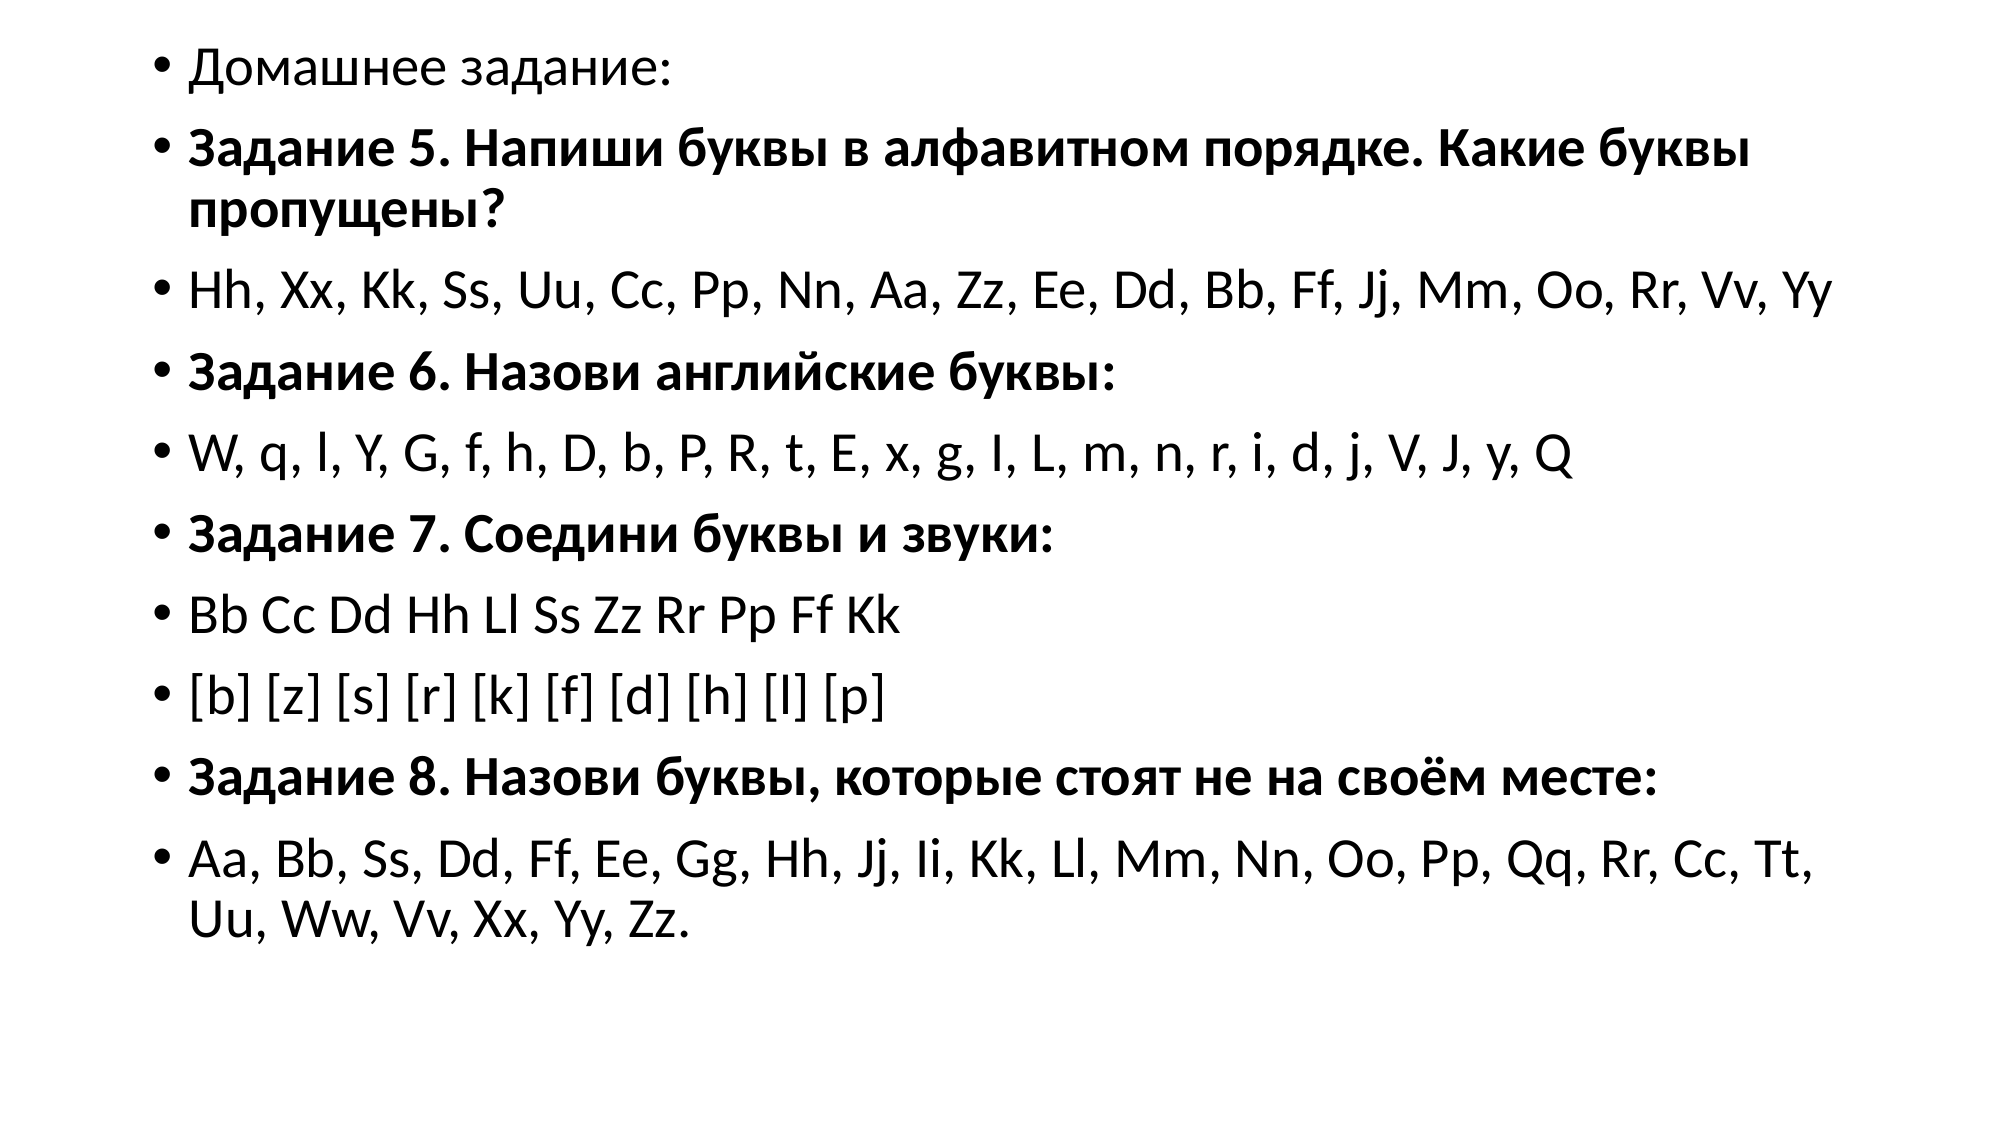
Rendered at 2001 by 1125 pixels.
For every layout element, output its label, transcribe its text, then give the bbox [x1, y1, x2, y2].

list Домашнее задание: Задание 5. Напиши буквы в алфавитном порядке. Какие буквы пропущены? Hh, Xx, Kk, Ss, Uu, Cc, Pp, Nn, Aa, Zz, Ee, Dd, Bb, Ff, Jj, Mm, Oo, Rr, Vv, Yy Задание 6. Назови английские буквы: W, q, l, Y, G, f, h, D, b, P, R, t, E, x, g, I, L, m, n, r, i, d, j, V, J, y, Q Задание 7. Соедини буквы и звуки: Bb Cc Dd Hh Ll Ss Zz Rr Pp Ff Kk [b] [z] [s] [r] [k] [f] [d] [h] [l] [p] Задание 8. Назови буквы, которые стоят не на своём месте: Aa, Bb, Ss, Dd, Ff, Ee, Gg, Hh, Jj, Ii, Kk, Ll, Mm, Nn, Oo, Pp, Qq, Rr, Cc, Tt, Uu, Ww, Vv, Xx, Yy, Zz. [137, 29, 1863, 1014]
